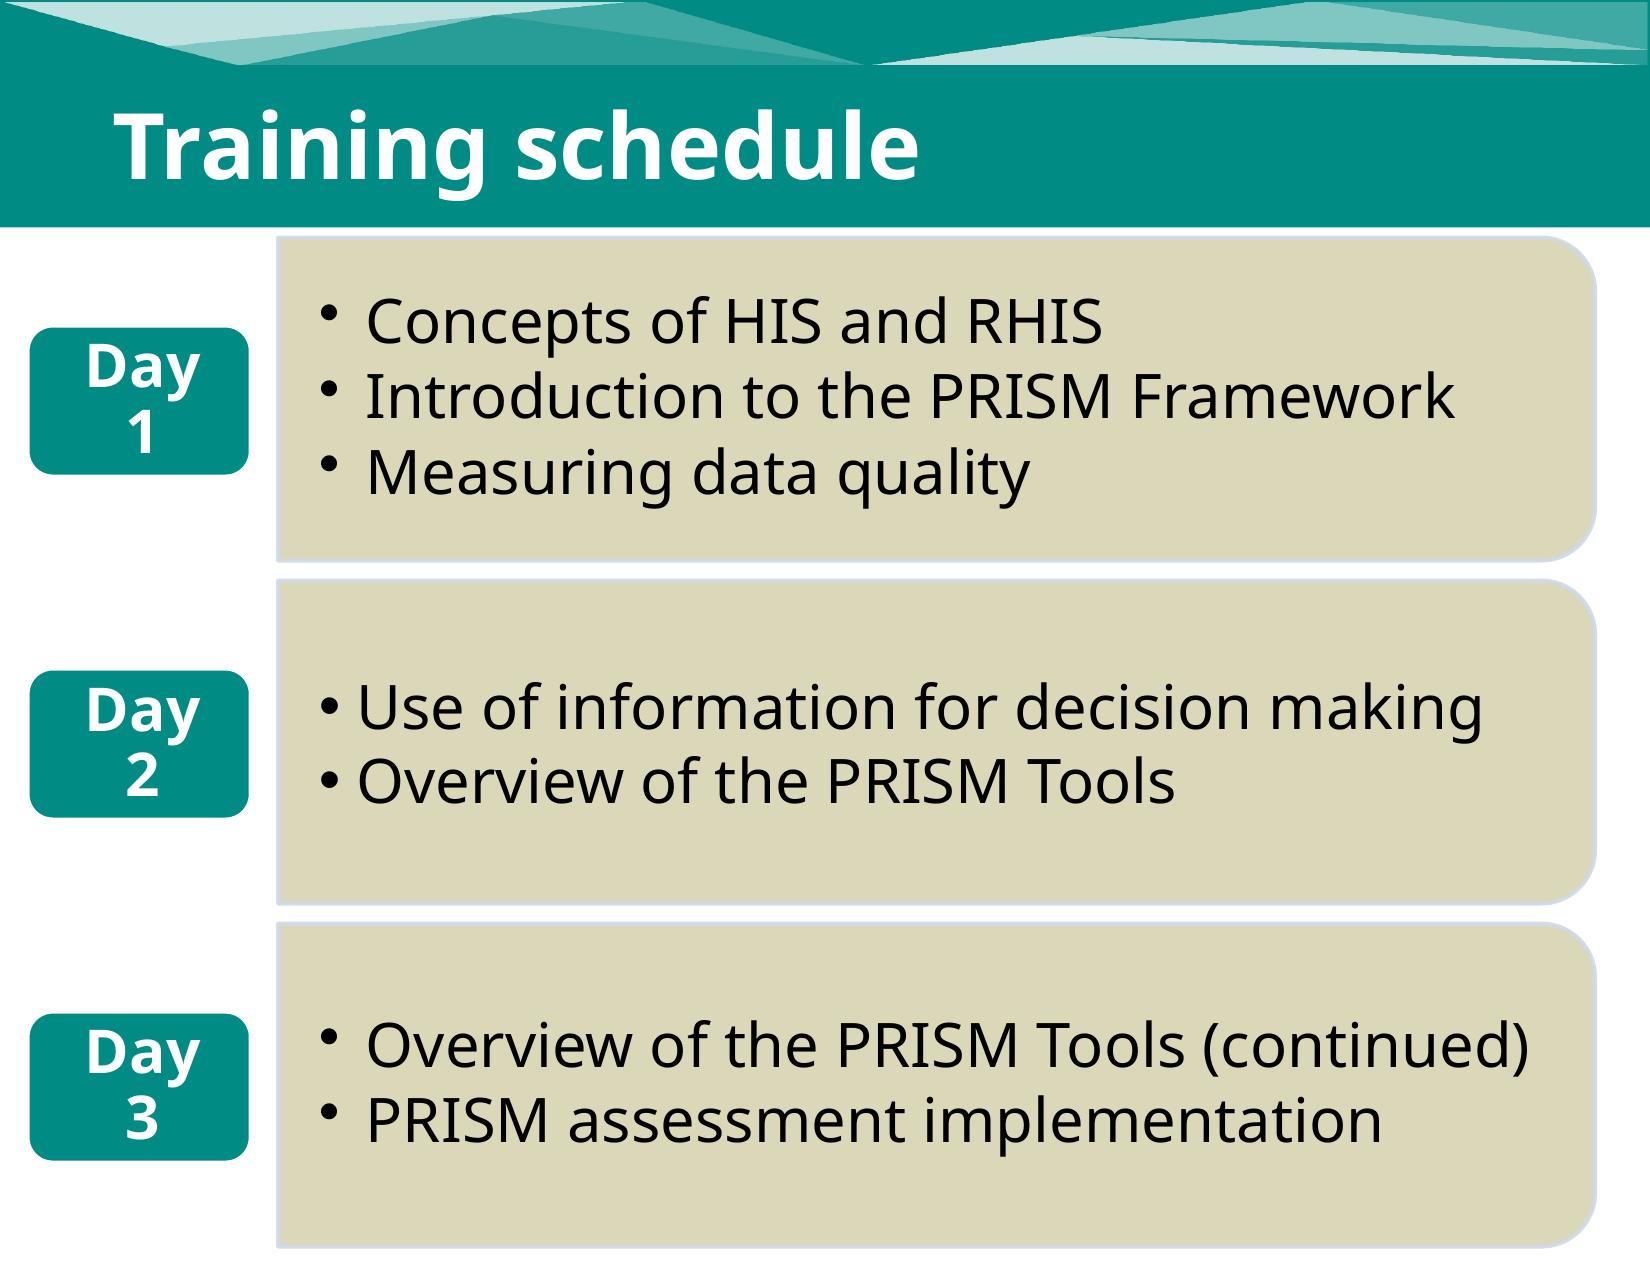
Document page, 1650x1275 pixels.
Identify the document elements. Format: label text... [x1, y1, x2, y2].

title Training schedule [112, 87, 1598, 221]
picture [0, 1, 1650, 66]
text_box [27, 237, 1623, 1247]
